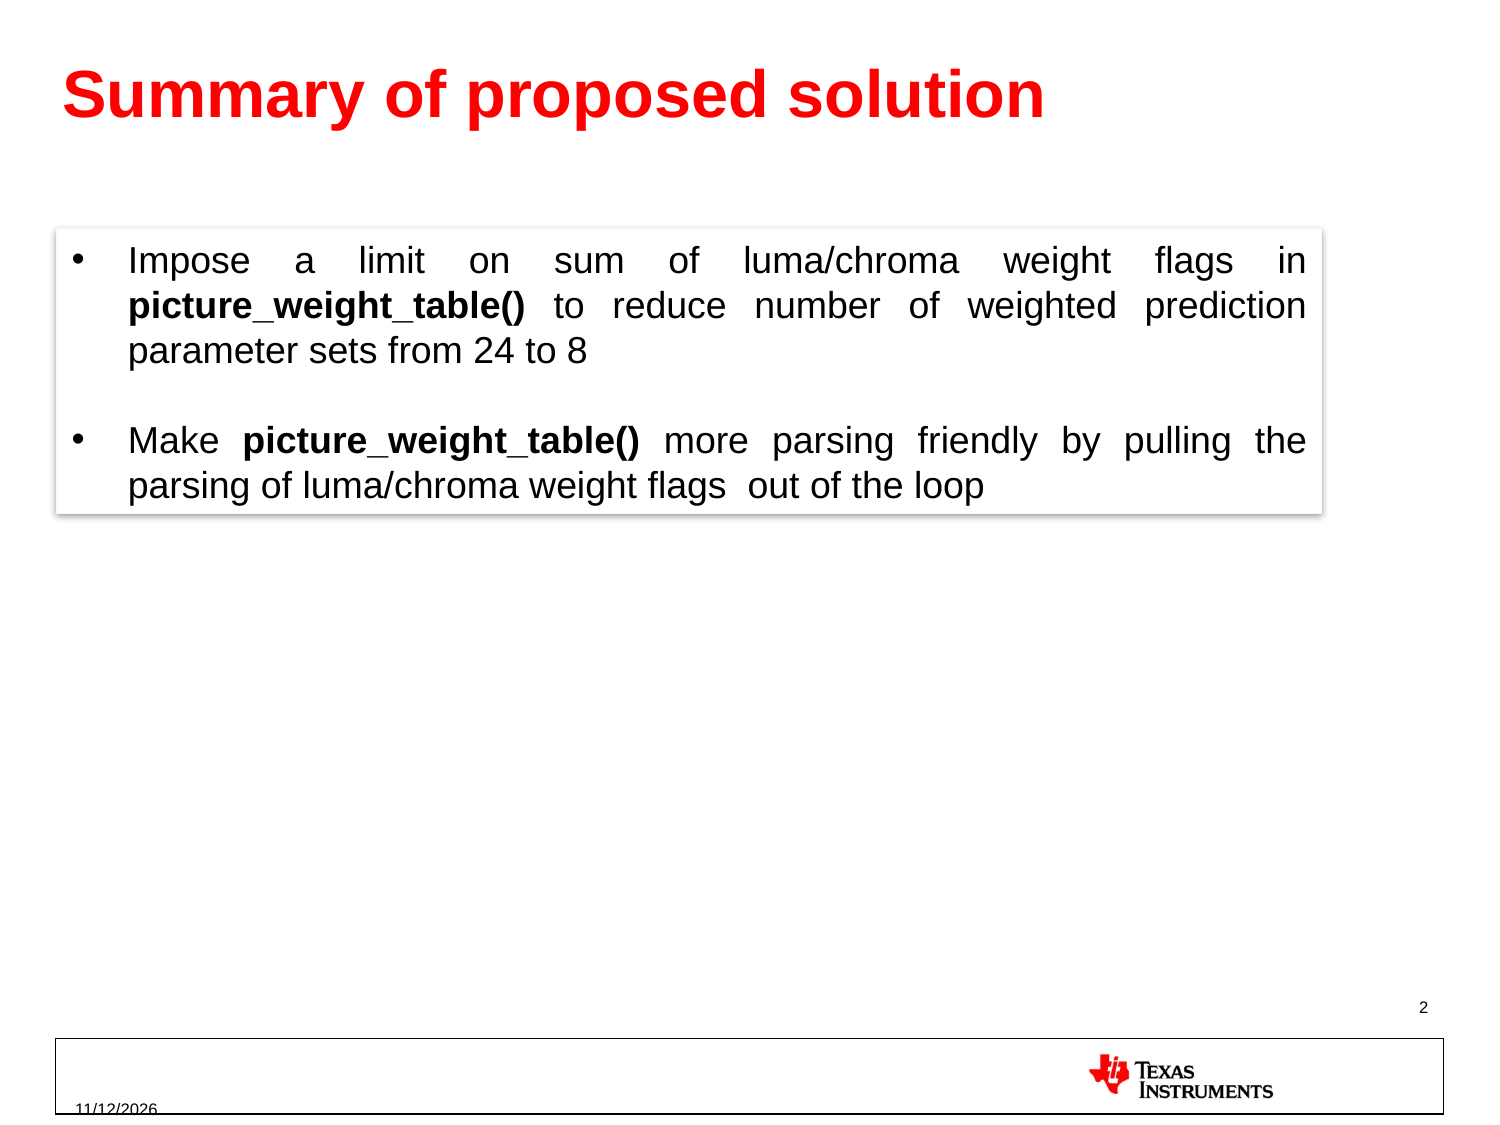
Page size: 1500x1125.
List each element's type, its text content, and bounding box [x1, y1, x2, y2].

text_box Impose a limit on sum of luma/chroma weight flags in picture_weight_table() to reduce number of weighted prediction parameter sets from 24 to 8 Make picture_weight_table() more parsing friendly by pulling the parsing of luma/chroma weight flags out of the loop [56, 228, 1322, 514]
slide_number 2 [1093, 988, 1444, 1024]
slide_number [59, 1090, 411, 1125]
title Summary of proposed solution [46, 29, 1435, 165]
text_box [554, 456, 706, 493]
picture [1087, 1052, 1274, 1099]
